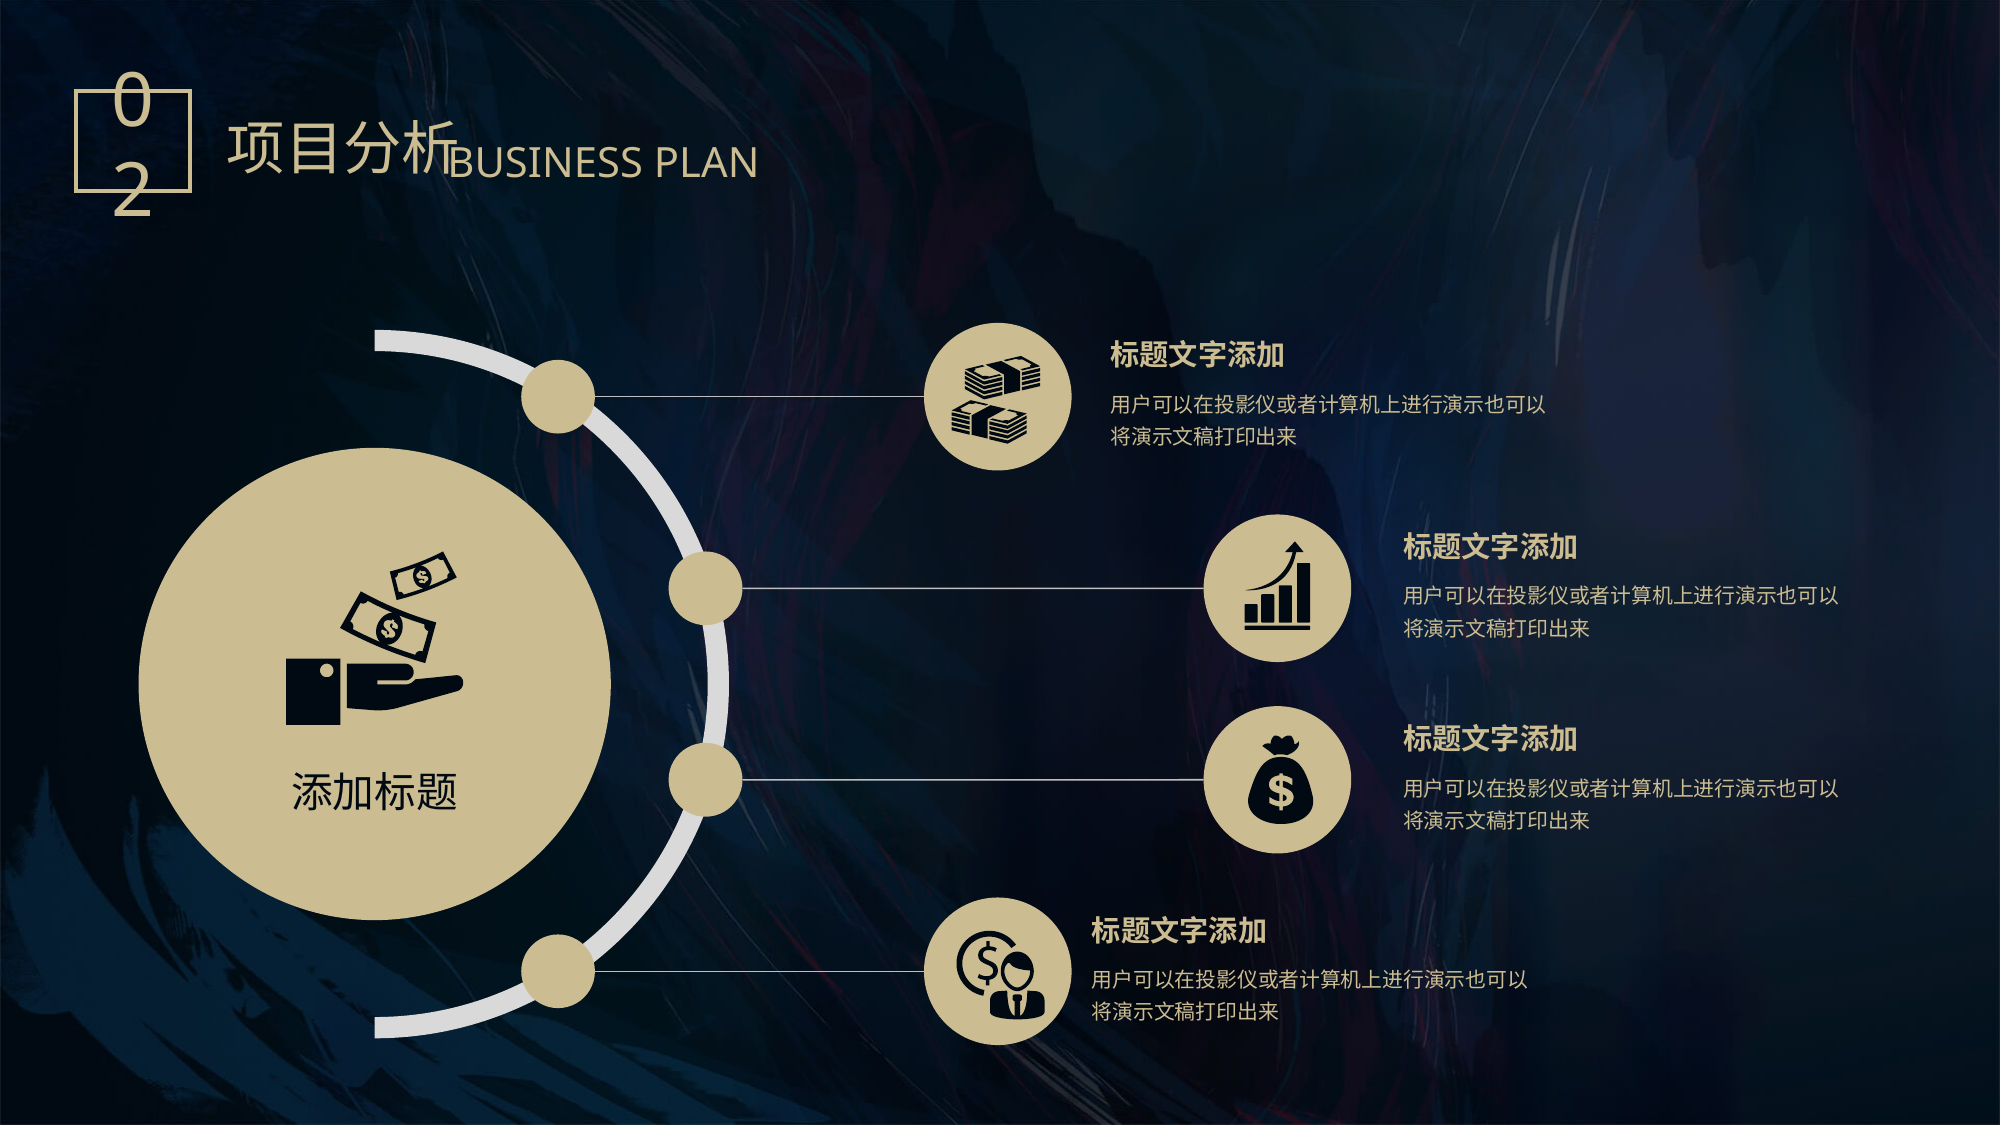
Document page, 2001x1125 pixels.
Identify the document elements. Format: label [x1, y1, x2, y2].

text_box [1388, 510, 1869, 649]
text_box [1388, 702, 1869, 842]
text_box [1077, 893, 1558, 1033]
text_box [1095, 318, 1577, 458]
picture [0, 0, 2000, 1125]
text_box [20, 322, 1352, 1046]
text_box [75, 90, 748, 195]
